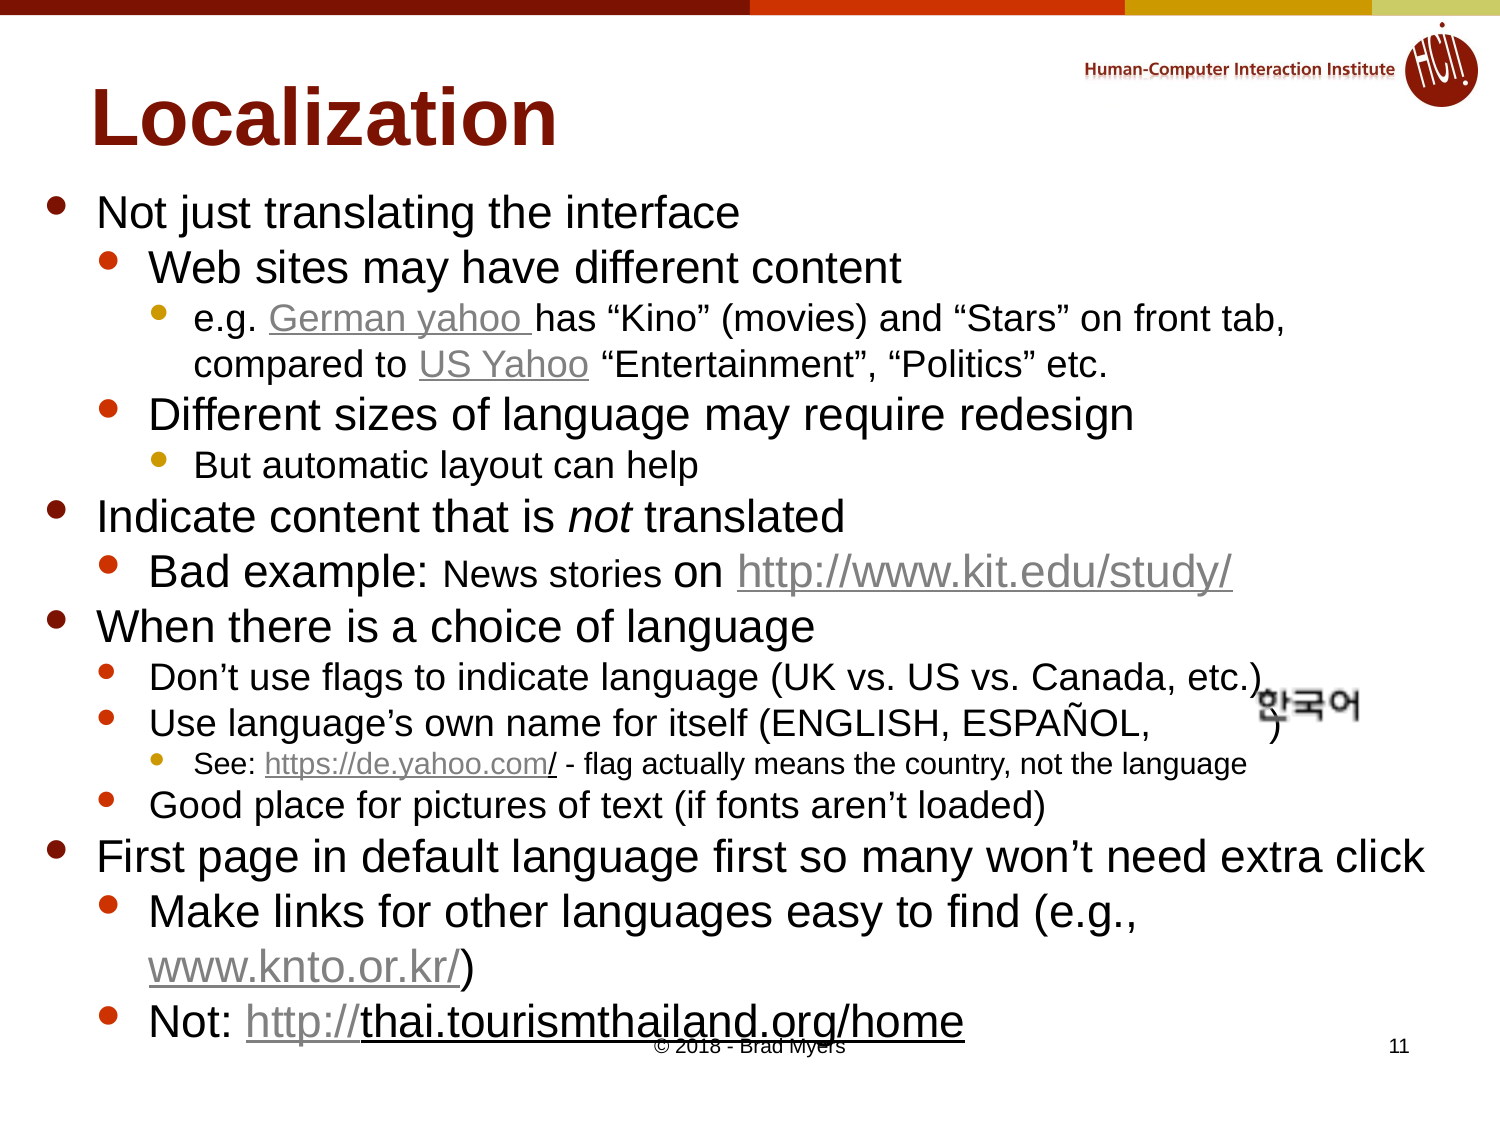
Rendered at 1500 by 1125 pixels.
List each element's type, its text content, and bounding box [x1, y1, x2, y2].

list Not just translating the interface Web sites may have different content e.g. German yahoo has “Kino” (movies) and “Stars” on front tab, compared to US Yahoo “Entertainment”, “Politics” etc. Different sizes of language may require redesign But automatic layout can help Indicate content that is not translated Bad example: News stories on http://www.kit.edu/study/ When there is a choice of language Don’t use flags to indicate language (UK vs. US vs. Canada, etc.) Use language’s own name for itself (ENGLISH, ESPAÑOL, ) See: https://de.yahoo.com/ - flag actually means the country, not the language Good place for pictures of text (if fonts aren’t loaded) First page in default language first so many won’t need extra click Make links for other languages easy to find (e.g., www.knto.or.kr/) Not: http://thai.tourismthailand.org/home [29, 174, 1455, 1101]
picture [1313, 22, 1478, 107]
slide_number 11 [1074, 1024, 1426, 1101]
footer © 2018 - Brad Myers [512, 1024, 988, 1101]
picture [1242, 668, 1399, 729]
title Localization [74, 19, 1313, 170]
